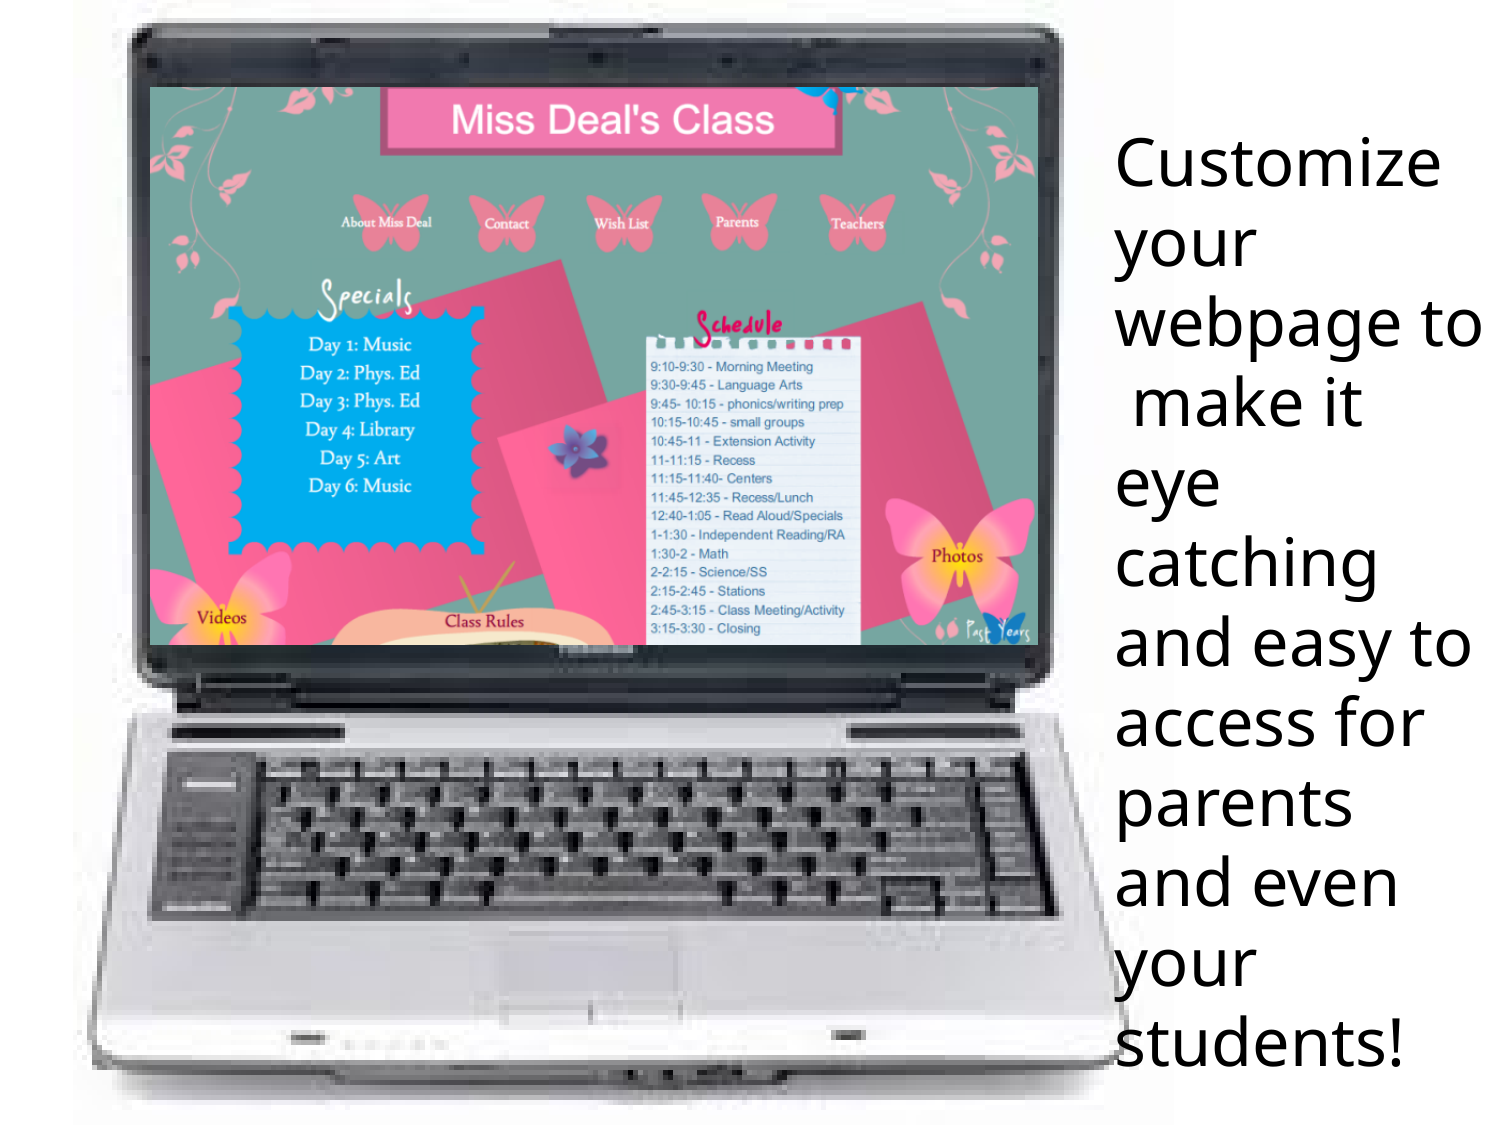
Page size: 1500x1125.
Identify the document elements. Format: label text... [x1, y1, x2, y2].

picture [72, 0, 1174, 1125]
text_box Customize your webpage to make it eye catching and easy to access for parents and even your students! [1177, 112, 1500, 1087]
